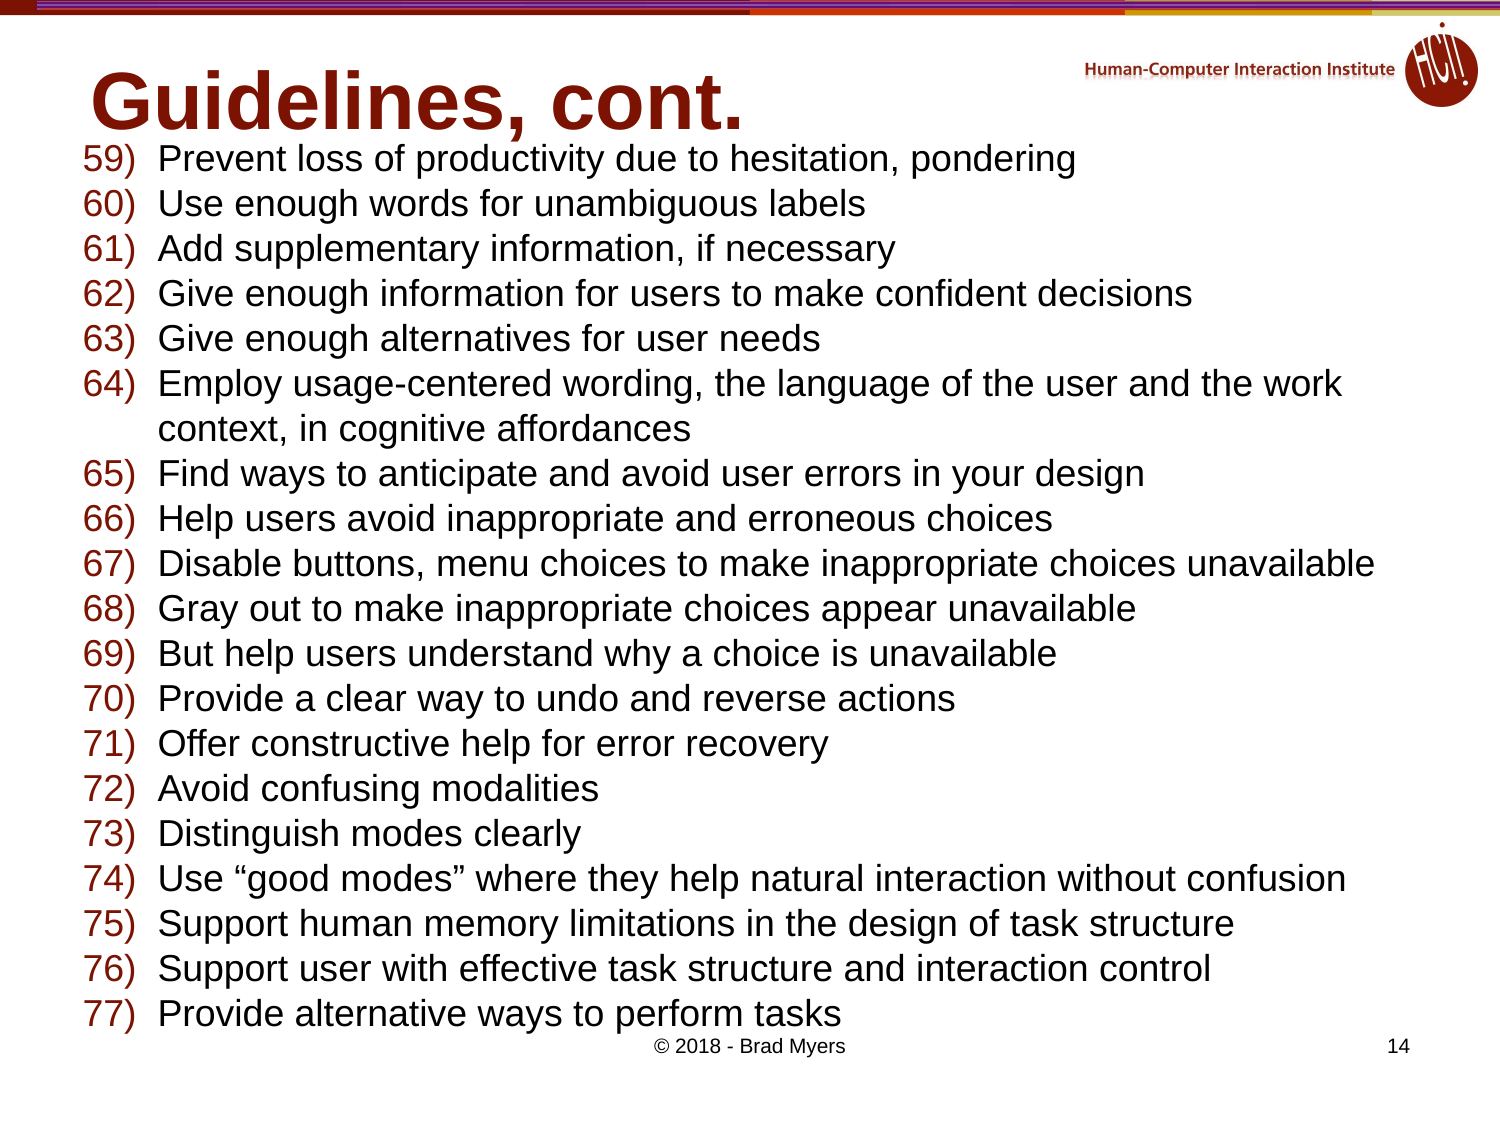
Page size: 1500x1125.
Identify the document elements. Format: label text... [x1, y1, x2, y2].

slide_number 14 [1074, 1024, 1426, 1101]
picture [37, 1, 1500, 10]
list Prevent loss of productivity due to hesitation, pondering Use enough words for unambiguous labels Add supplementary information, if necessary Give enough information for users to make confident decisions Give enough alternatives for user needs Employ usage-centered wording, the language of the user and the work context, in cognitive affordances Find ways to anticipate and avoid user errors in your design Help users avoid inappropriate and erroneous choices Disable buttons, menu choices to make inappropriate choices unavailable Gray out to make inappropriate choices appear unavailable But help users understand why a choice is unavailable Provide a clear way to undo and reverse actions Offer constructive help for error recovery Avoid confusing modalities Distinguish modes clearly Use “good modes” where they help natural interaction without confusion Support human memory limitations in the design of task structure Support user with effective task structure and interaction control Provide alternative ways to perform tasks [67, 126, 1418, 1008]
title Guidelines, cont. [74, 19, 1313, 126]
picture [1313, 22, 1478, 107]
footer © 2018 - Brad Myers [512, 1024, 988, 1101]
